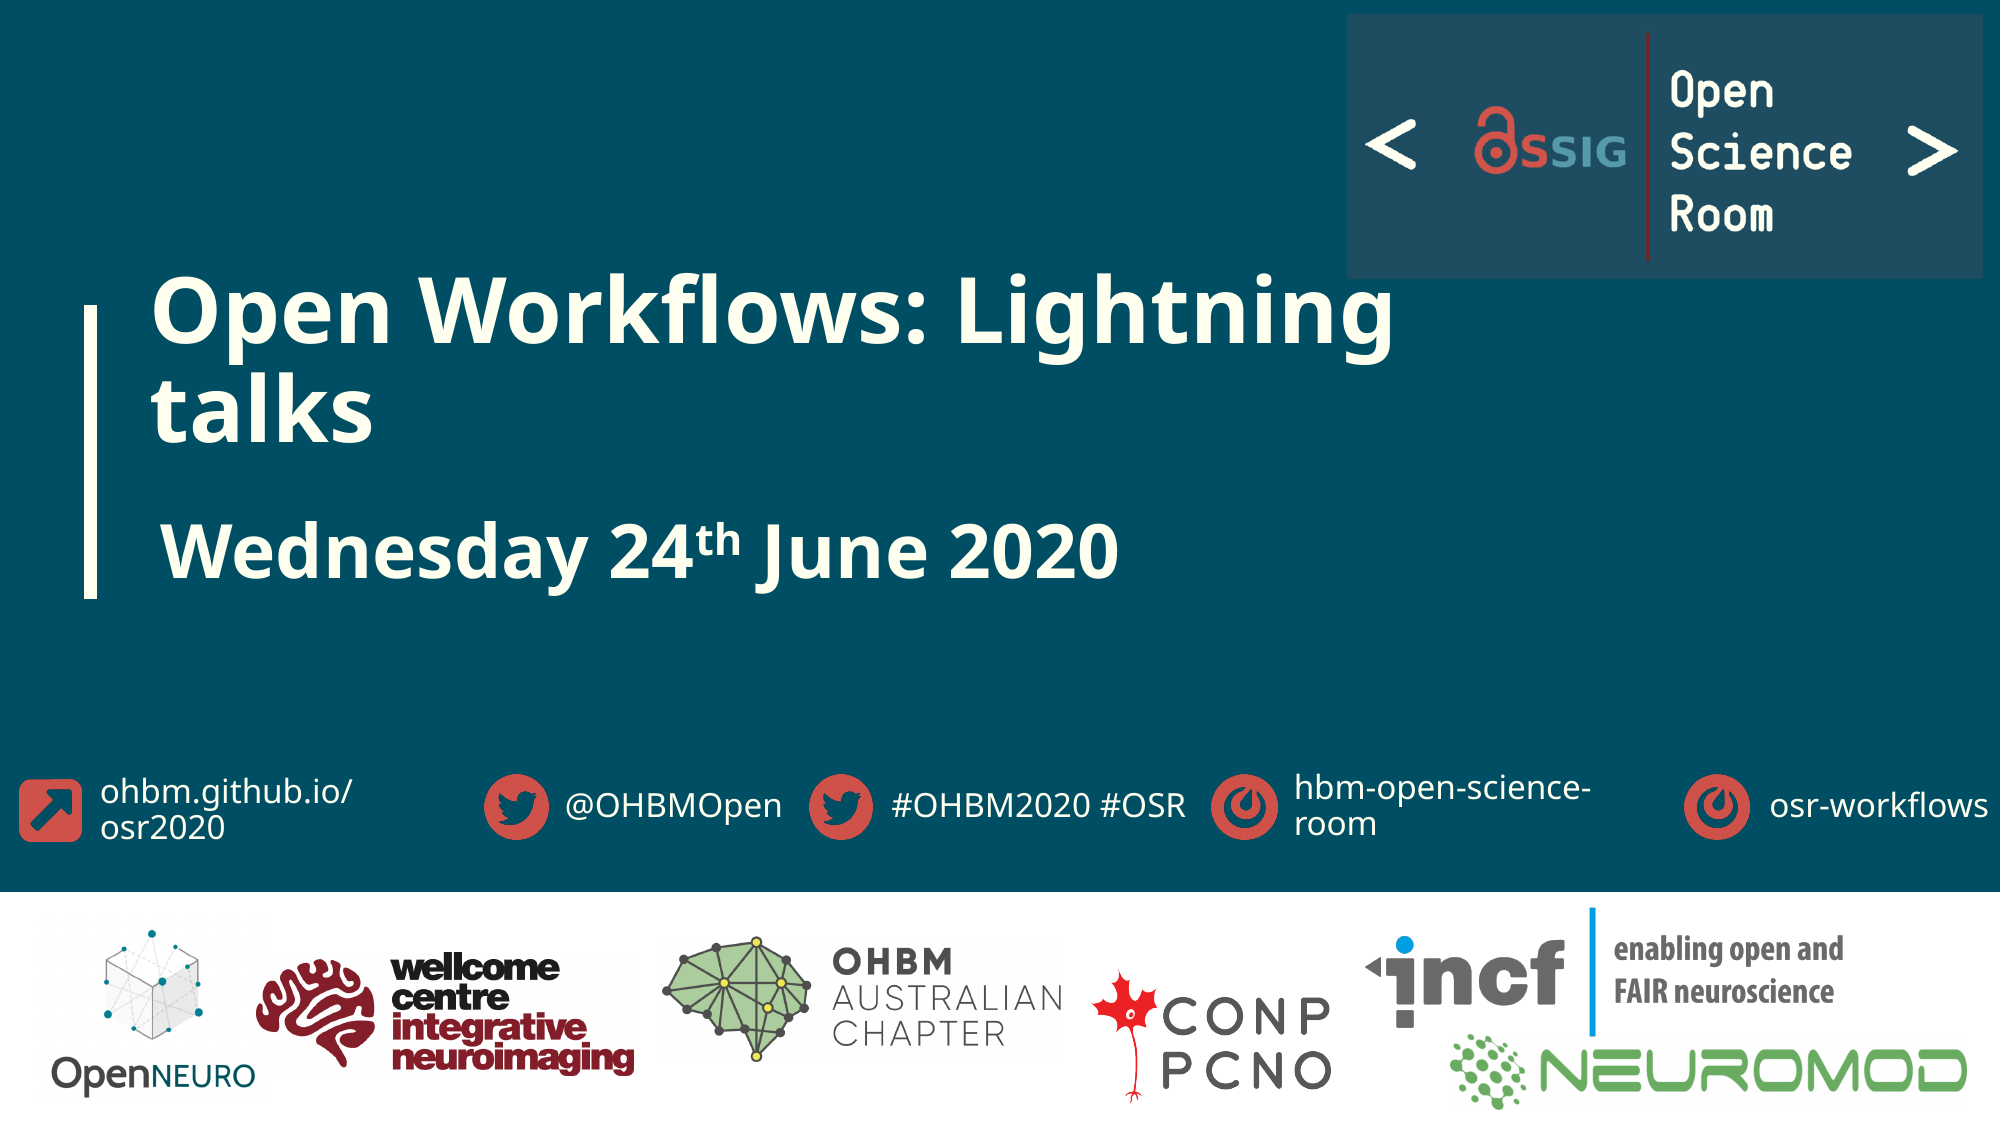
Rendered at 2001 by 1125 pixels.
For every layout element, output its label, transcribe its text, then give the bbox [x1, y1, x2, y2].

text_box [1211, 774, 1680, 840]
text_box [808, 770, 1208, 844]
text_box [484, 771, 800, 843]
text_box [33, 863, 1967, 1110]
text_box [19, 775, 490, 846]
text_box Wednesday 24th June 2020 [145, 427, 1495, 603]
picture [1348, 15, 1982, 278]
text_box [1684, 774, 2000, 840]
text_box [0, 0, 2000, 893]
title Open Workflows: Lightning talks [134, 294, 1589, 470]
